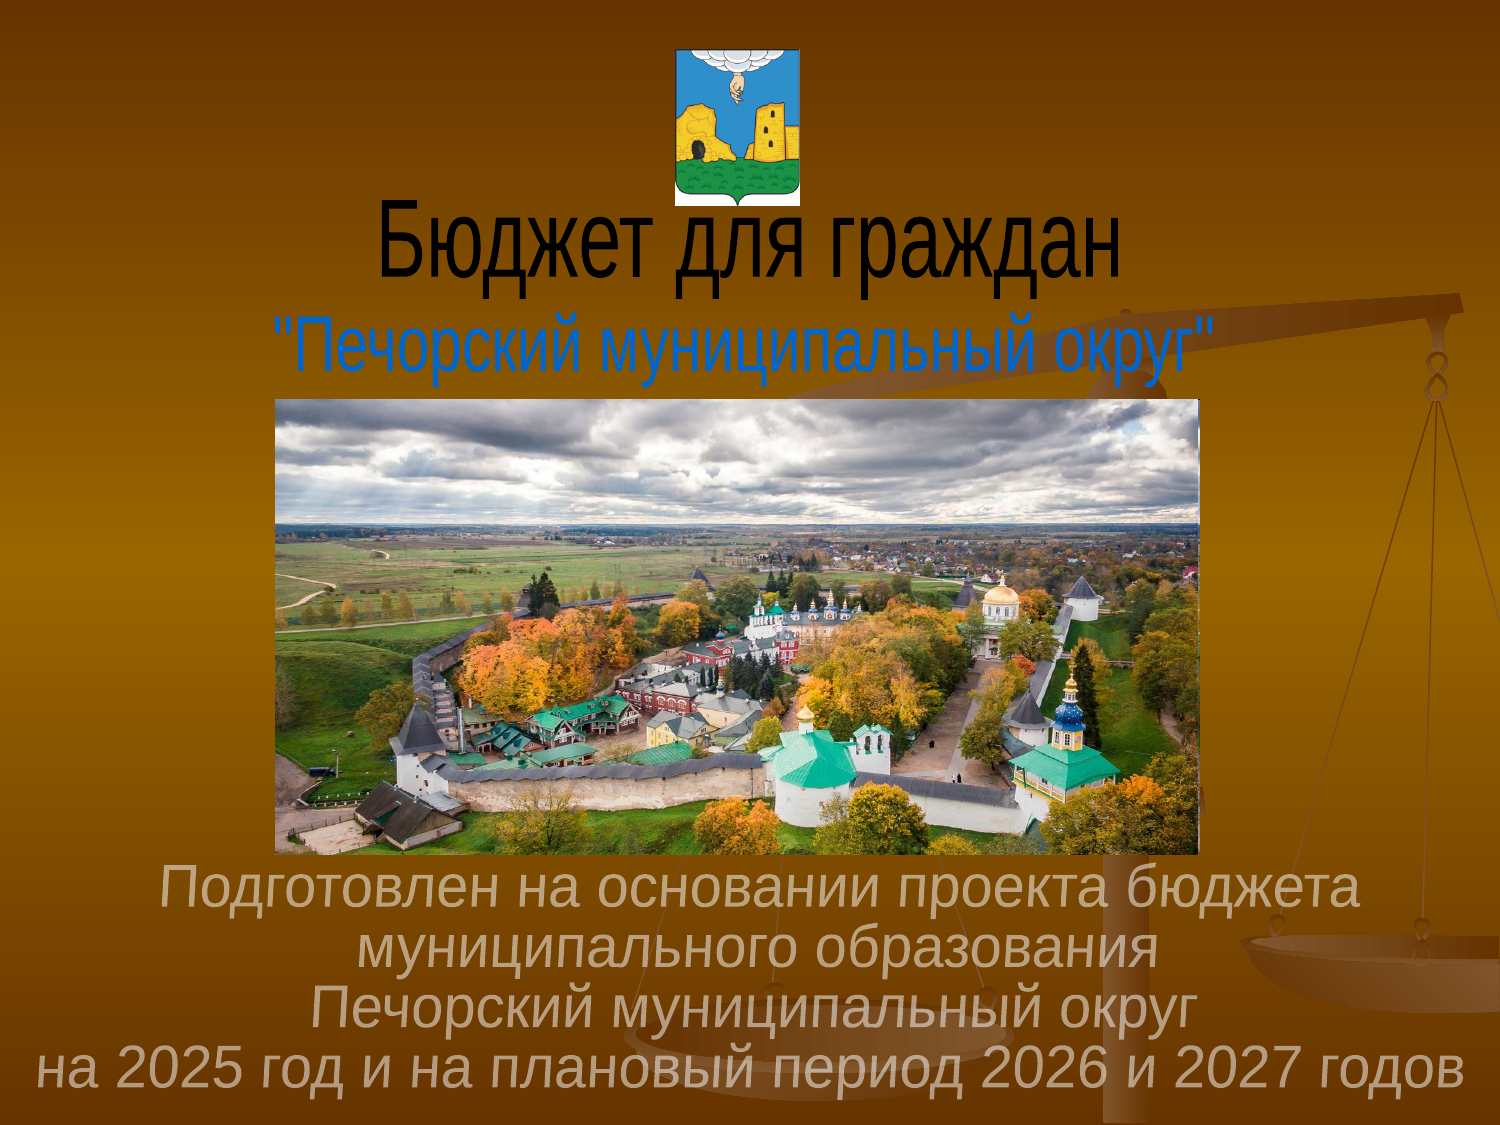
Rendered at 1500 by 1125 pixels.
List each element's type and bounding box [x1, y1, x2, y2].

picture [674, 49, 801, 206]
picture [274, 399, 1201, 855]
